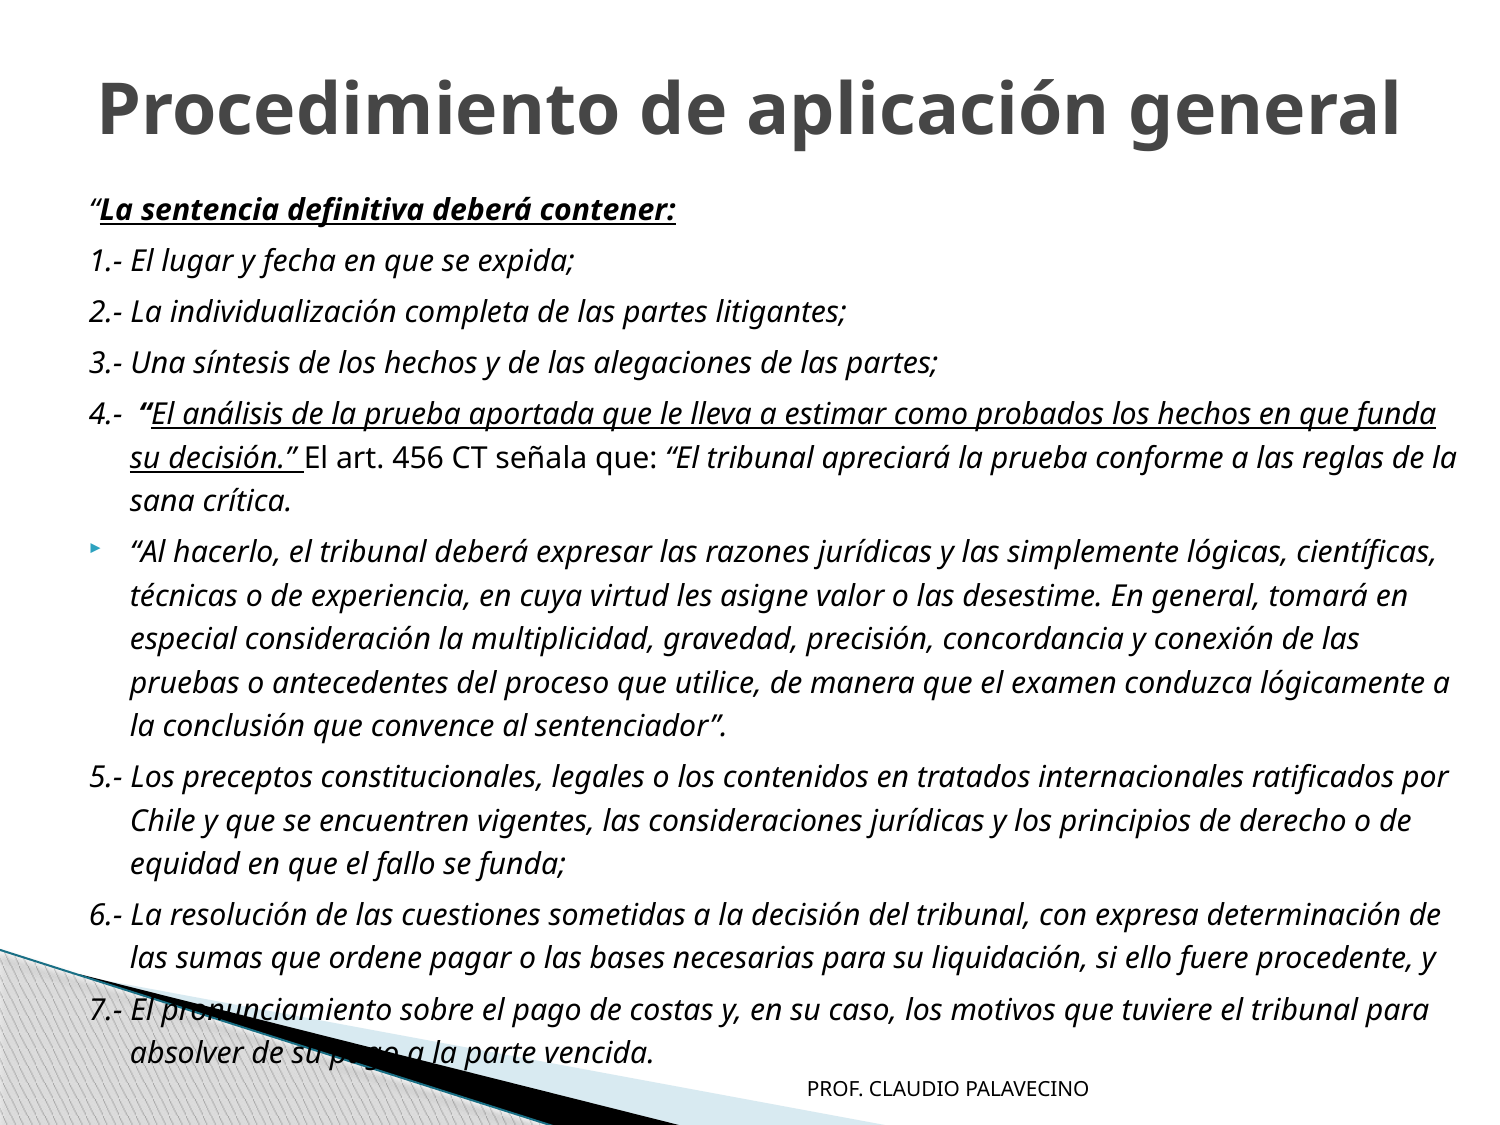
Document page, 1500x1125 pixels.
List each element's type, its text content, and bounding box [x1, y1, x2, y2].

title Procedimiento de aplicación general [75, 11, 1425, 200]
footer PROF. CLAUDIO PALAVECINO [718, 1051, 1105, 1112]
list “La sentencia definitiva deberá contener: 1.- El lugar y fecha en que se expida; 2.- La individualización completa de las partes litigantes; 3.- Una síntesis de los hechos y de las alegaciones de las partes; 4.- “El análisis de la prueba aportada que le lleva a estimar como probados los hechos en que funda su decisión.” El art. 456 CT señala que: “El tribunal apreciará la prueba conforme a las reglas de la sana crítica. “Al hacerlo, el tribunal deberá expresar las razones jurídicas y las simplemente lógicas, científicas, técnicas o de experiencia, en cuya virtud les asigne valor o las desestime. En general, tomará en especial consideración la multiplicidad, gravedad, precisión, concordancia y conexión de las pruebas o antecedentes del proceso que utilice, de manera que el examen conduzca lógicamente a la conclusión que convence al sentenciador”. 5.- Los preceptos constitucionales, legales o los contenidos en tratados internacionales ratificados por Chile y que se encuentren vigentes, las consideraciones jurídicas y los principios de derecho o de equidad en que el fallo se funda; 6.- La resolución de las cuestiones sometidas a la decisión del tribunal, con expresa determinación de las sumas que ordene pagar o las bases necesarias para su liquidación, si ello fuere procedente, y 7.- El pronunciamiento sobre el pago de costas y, en su caso, los motivos que tuviere el tribunal para absolver de su pago a la parte vencida. [56, 175, 1477, 1090]
